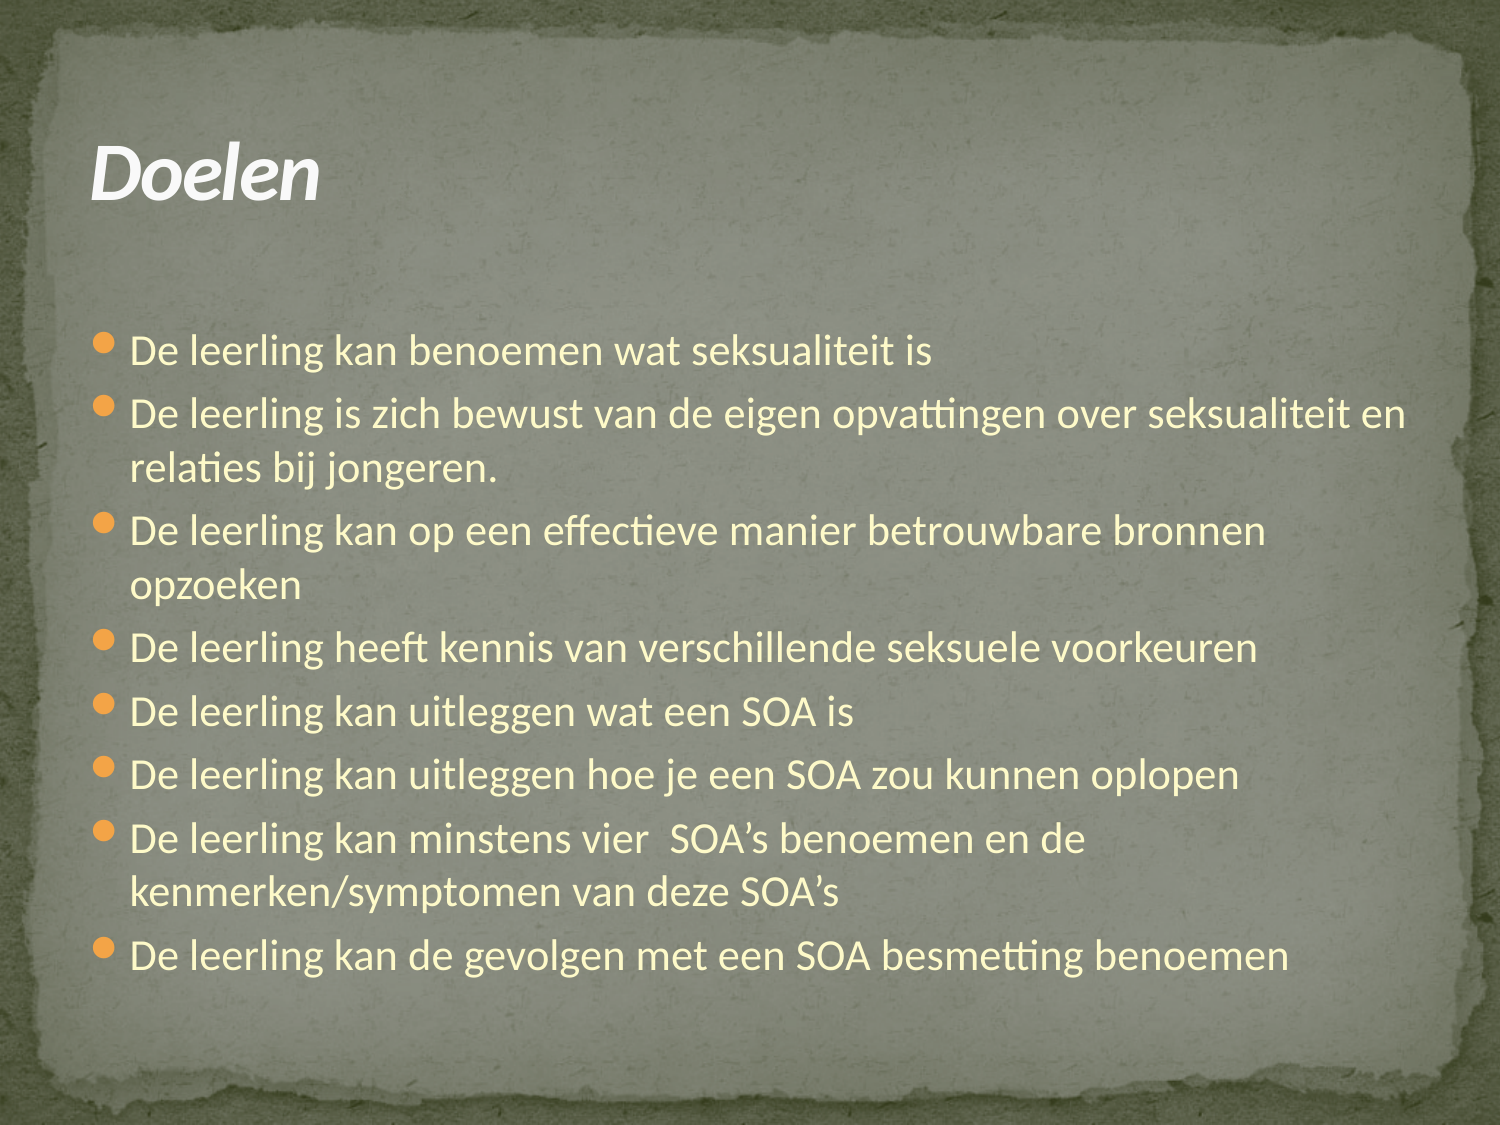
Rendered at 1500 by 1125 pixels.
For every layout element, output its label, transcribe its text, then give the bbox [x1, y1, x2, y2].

list De leerling kan benoemen wat seksualiteit is De leerling is zich bewust van de eigen opvattingen over seksualiteit en relaties bij jongeren. De leerling kan op een effectieve manier betrouwbare bronnen opzoeken De leerling heeft kennis van verschillende seksuele voorkeuren De leerling kan uitleggen wat een SOA is De leerling kan uitleggen hoe je een SOA zou kunnen oplopen De leerling kan minstens vier SOA’s benoemen en de kenmerken/symptomen van deze SOA’s De leerling kan de gevolgen met een SOA besmetting benoemen [75, 249, 1425, 1000]
title Doelen [74, 24, 1425, 225]
